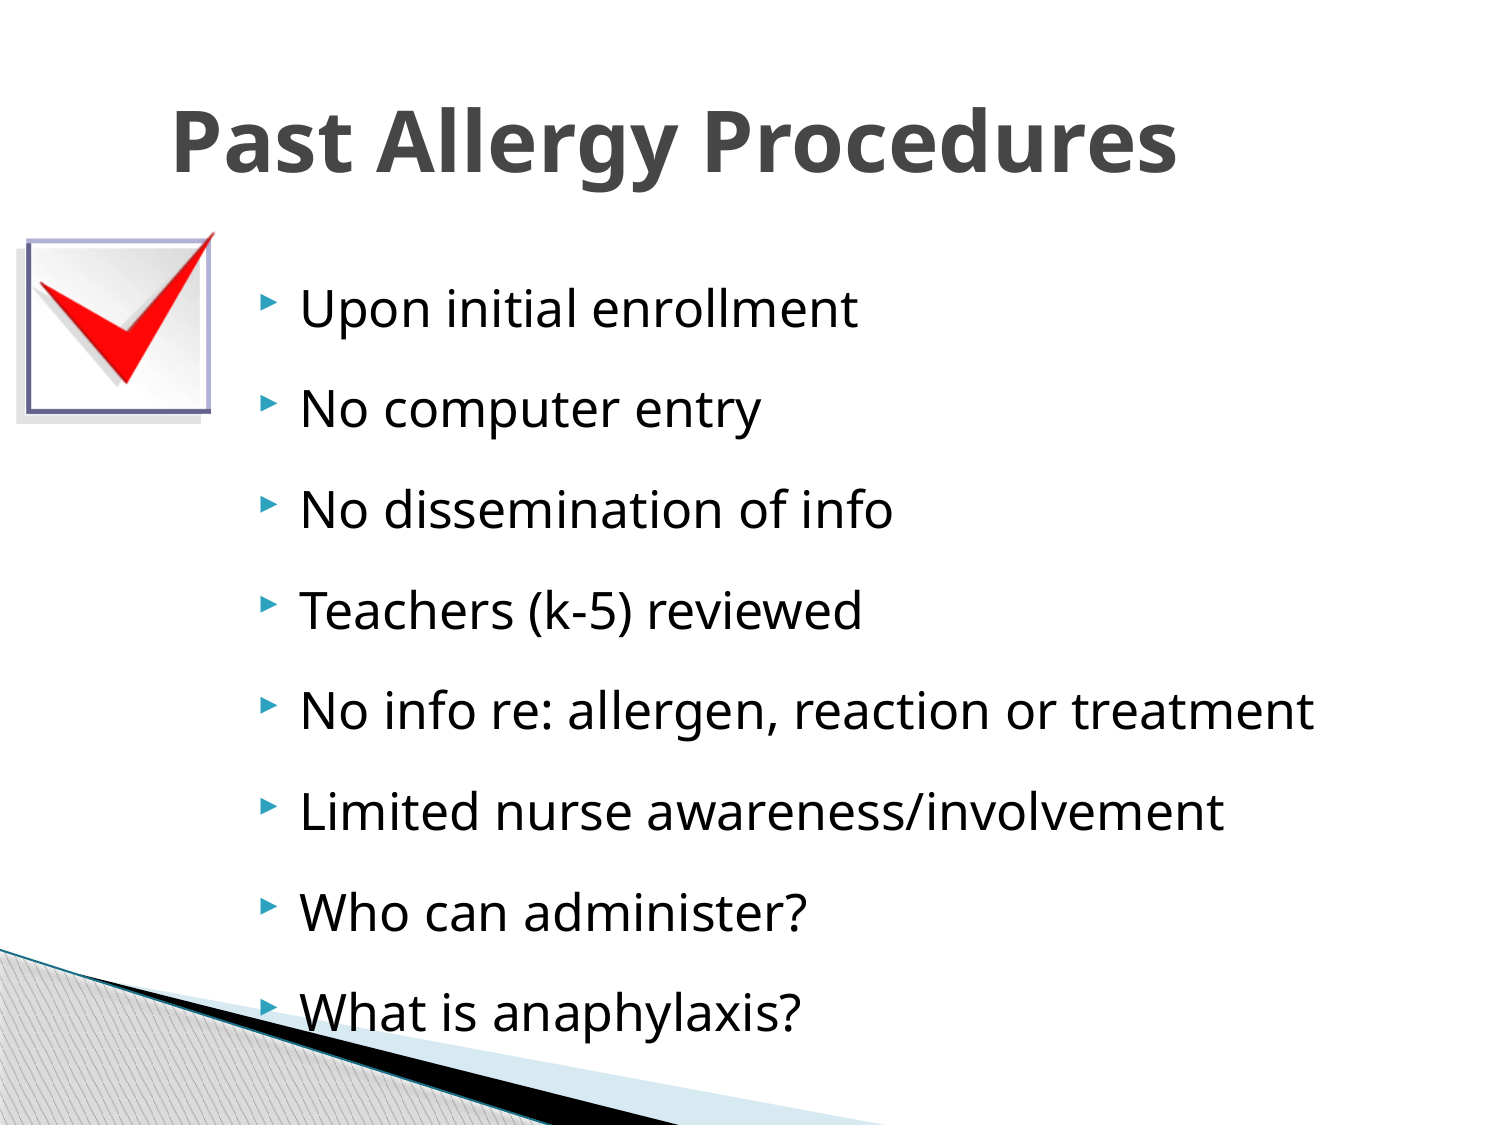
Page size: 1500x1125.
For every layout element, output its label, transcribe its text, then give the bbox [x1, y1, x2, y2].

list Upon initial enrollment No computer entry No dissemination of info Teachers (k-5) reviewed No info re: allergen, reaction or treatment Limited nurse awareness/involvement Who can administer? What is anaphylaxis? [225, 236, 1500, 1050]
title Past Allergy Procedures [0, 44, 1350, 233]
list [0, 212, 226, 438]
